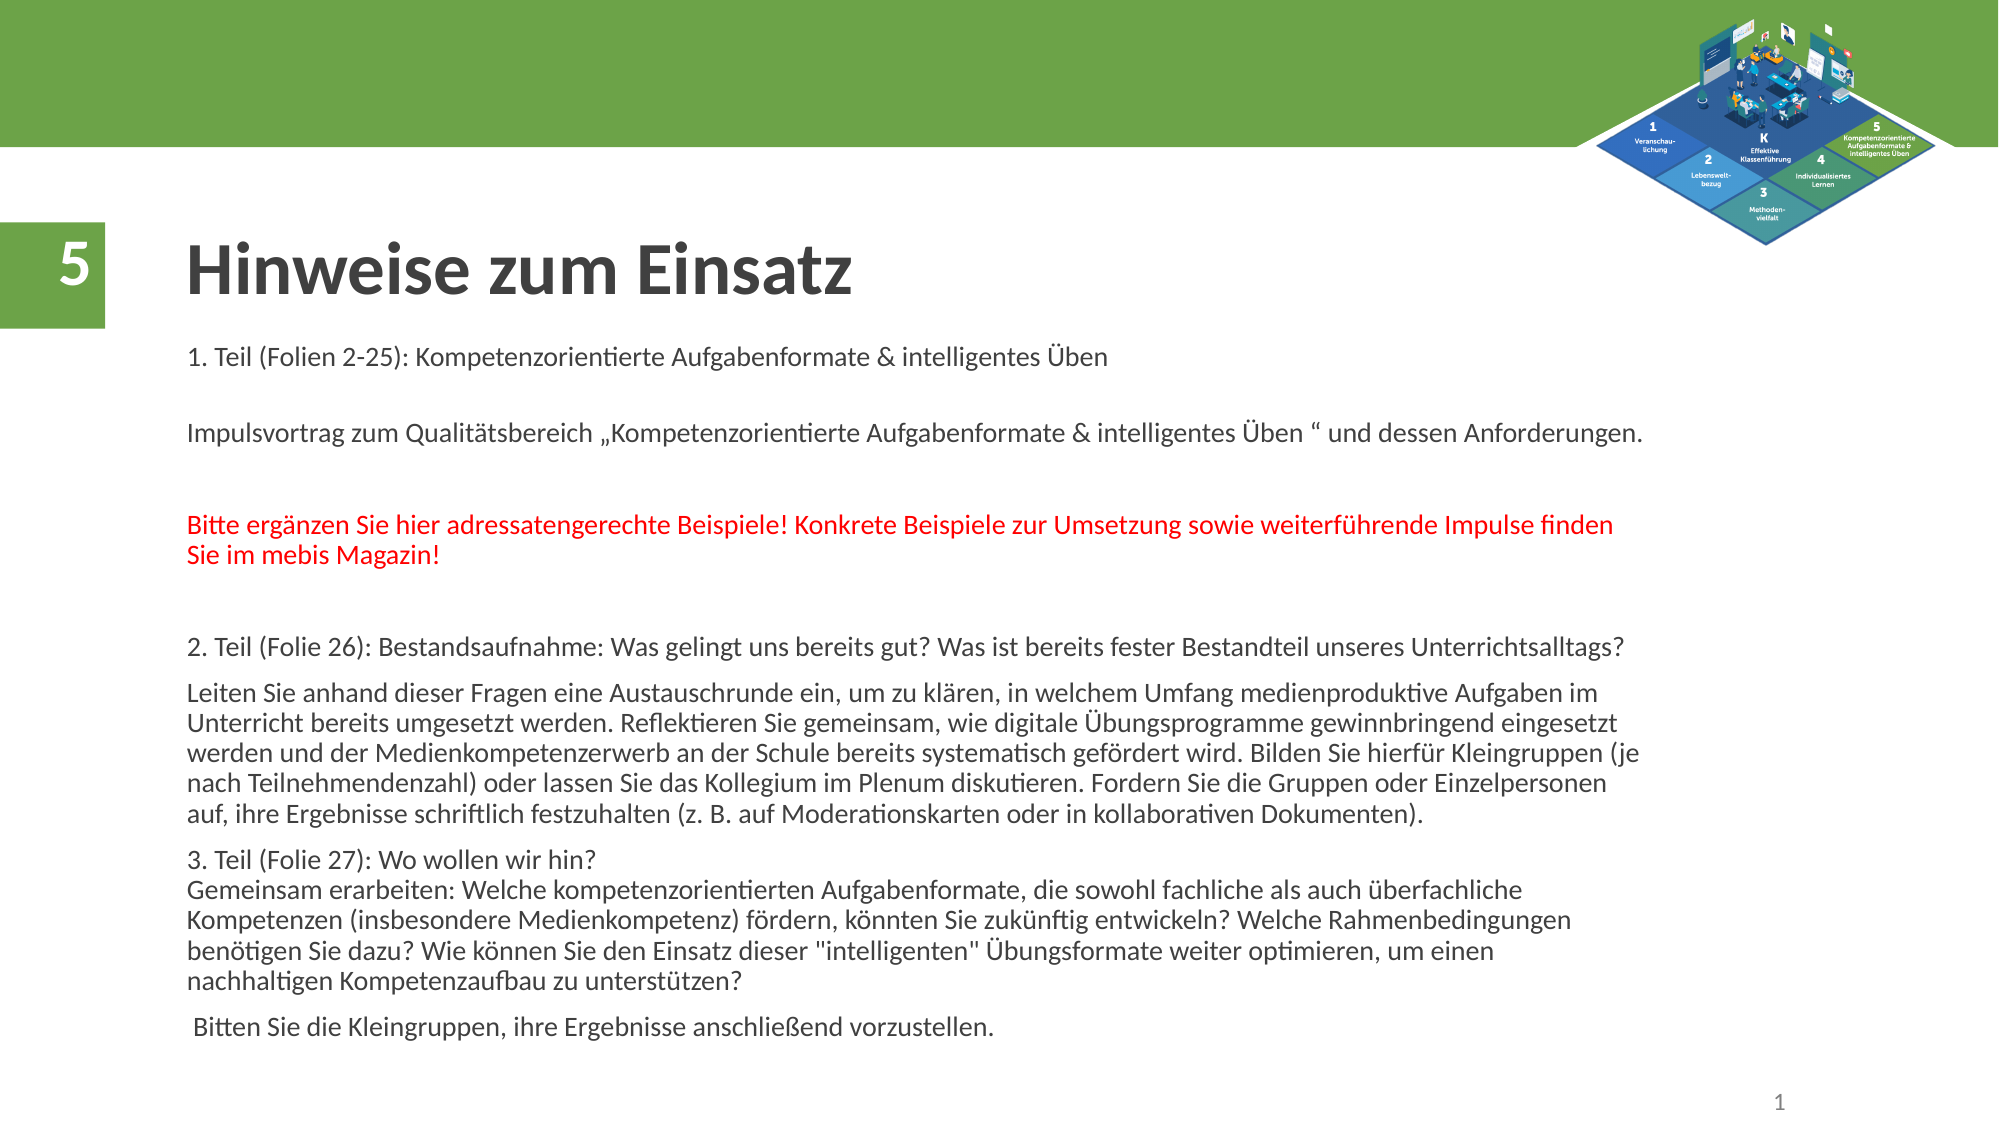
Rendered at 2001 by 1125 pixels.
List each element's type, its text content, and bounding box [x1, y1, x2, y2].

list 1. Teil (Folien 2-25): Kompetenzorientierte Aufgabenformate & intelligentes Üben Impulsvortrag zum Qualitätsbereich „Kompetenzorientierte Aufgabenformate & intelligentes Üben “ und dessen Anforderungen. Bitte ergänzen Sie hier adressatengerechte Beispiele! Konkrete Beispiele zur Umsetzung sowie weiterführende Impulse finden Sie im mebis Magazin! 2. Teil (Folie 26): Bestandsaufnahme: Was gelingt uns bereits gut? Was ist bereits fester Bestandteil unseres Unterrichtsalltags? Leiten Sie anhand dieser Fragen eine Austauschrunde ein, um zu klären, in welchem Umfang medienproduktive Aufgaben im Unterricht bereits umgesetzt werden. Reflektieren Sie gemeinsam, wie digitale Übungsprogramme gewinnbringend eingesetzt werden und der Medienkompetenzerwerb an der Schule bereits systematisch gefördert wird. Bilden Sie hierfür Kleingruppen (je nach Teilnehmendenzahl) oder lassen Sie das Kollegium im Plenum diskutieren. Fordern Sie die Gruppen oder Einzelpersonen auf, ihre Ergebnisse schriftlich festzuhalten (z. B. auf Moderationskarten oder in kollaborativen Dokumenten). 3. Teil (Folie 27): Wo wollen wir hin? Gemeinsam erarbeiten: Welche kompetenzorientierten Aufgabenformate, die sowohl fachliche als auch überfachliche Kompetenzen (insbesondere Medienkompetenz) fördern, könnten Sie zukünftig entwickeln? Welche Rahmenbedingungen benötigen Sie dazu? Wie können Sie den Einsatz dieser "intelligenten" Übungsformate weiter optimieren, um einen nachhaltigen Kompetenzaufbau zu unterstützen? Bitten Sie die Kleingruppen, ihre Ergebnisse anschließend vorzustellen. [171, 334, 1663, 1076]
slide_number 1 [1350, 1075, 1801, 1125]
list Hinweise zum Einsatz [171, 224, 1663, 319]
picture [1589, 12, 1942, 249]
